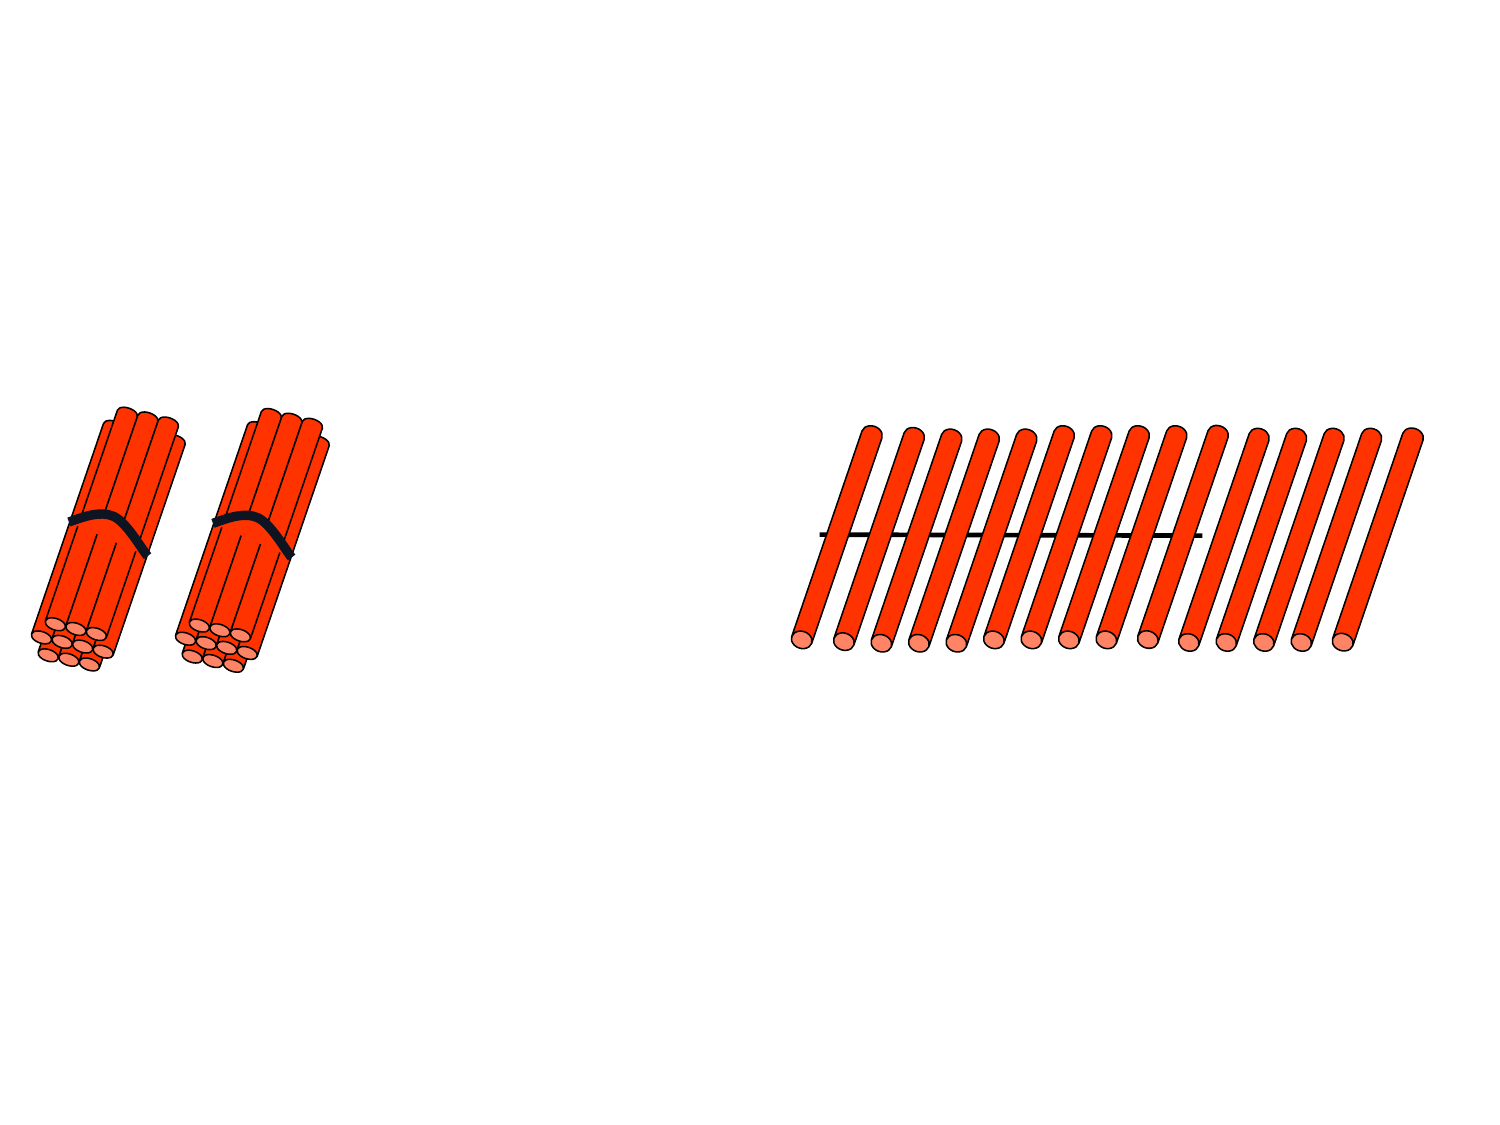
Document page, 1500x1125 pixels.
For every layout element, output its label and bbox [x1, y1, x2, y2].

text_box [1332, 428, 1424, 651]
text_box [1291, 428, 1382, 652]
text_box [1216, 428, 1307, 652]
text_box [826, 419, 1194, 658]
text_box [66, 406, 151, 673]
text_box [1194, 428, 1269, 651]
text_box [210, 407, 295, 674]
text_box [1253, 428, 1344, 652]
